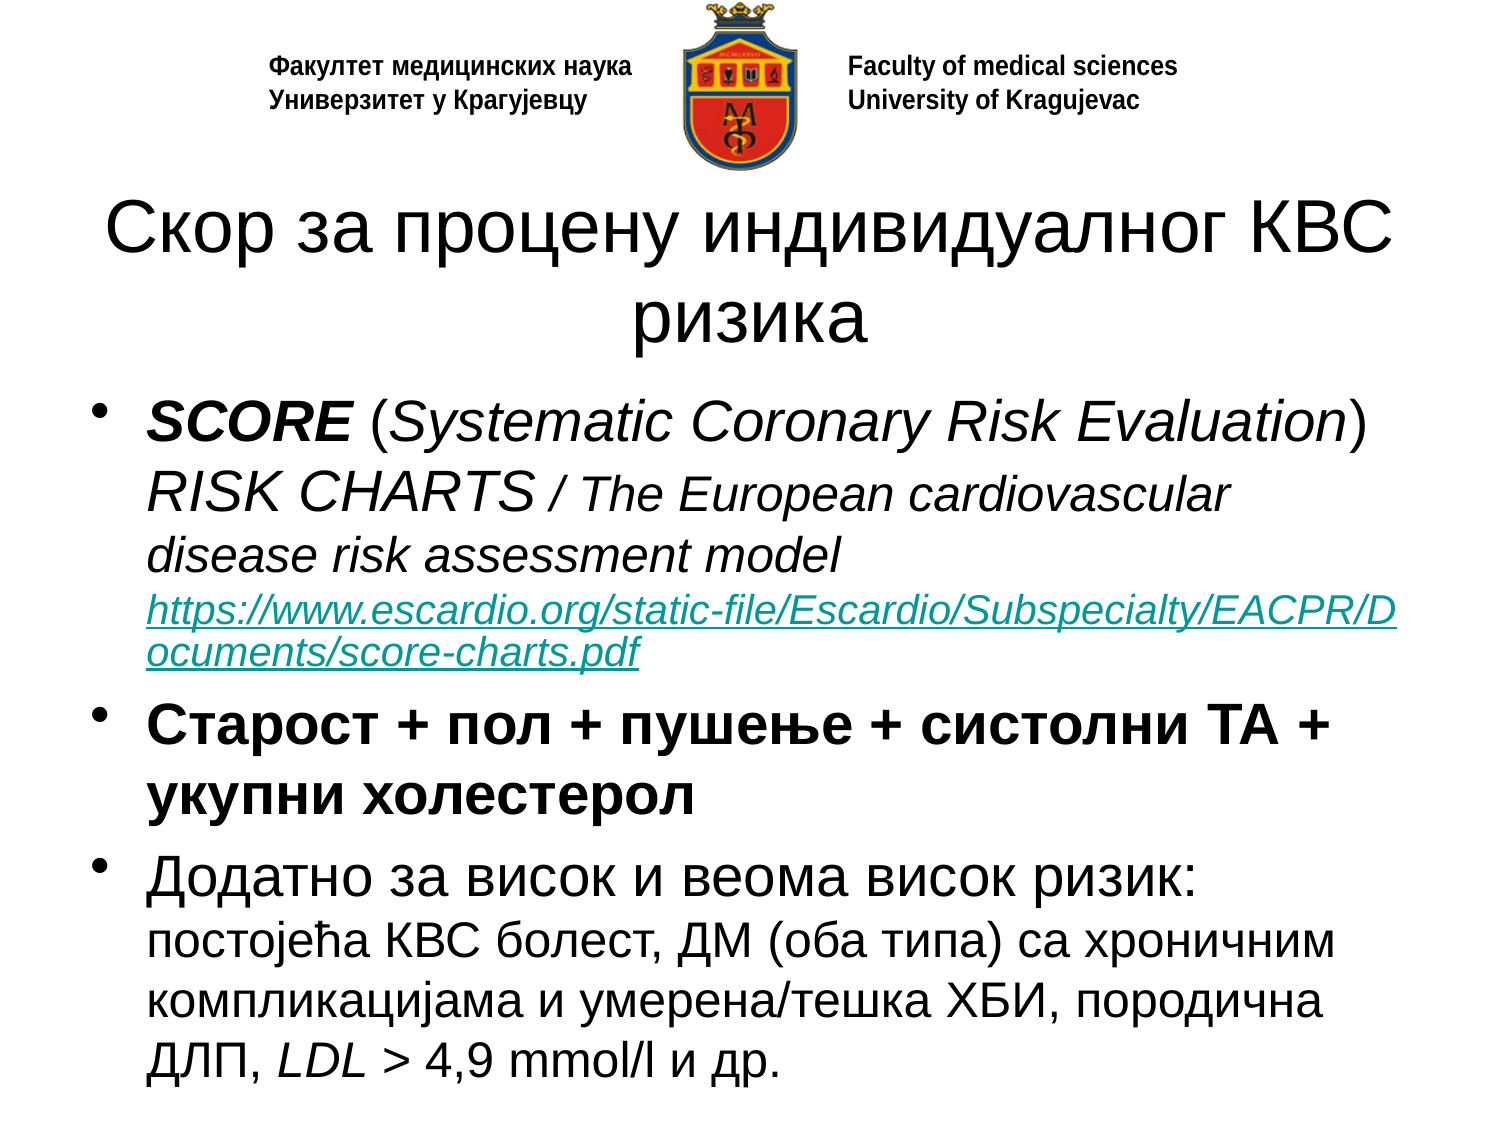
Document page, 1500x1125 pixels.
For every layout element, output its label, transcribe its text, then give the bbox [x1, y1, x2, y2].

list SCORE (Systematic Coronary Risk Evaluation) RISK CHARTS / The European cardiovascular disease risk assessment model https://www.escardio.org/static-file/Escardio/Subspecialty/EACPR/Documents/score-charts.pdf Старост + пол + пушење + систолни ТА + укупни холестерол Додатно за висок и веома висок ризик: постојећа КВС болест, ДМ (оба типа) са хроничним компликацијама и умерена/тешка ХБИ, породична ДЛП, LDL ˃ 4,9 mmol/l и др. [74, 374, 1426, 1118]
title Скор за процену индивидуалног КВС ризика [74, 173, 1426, 362]
